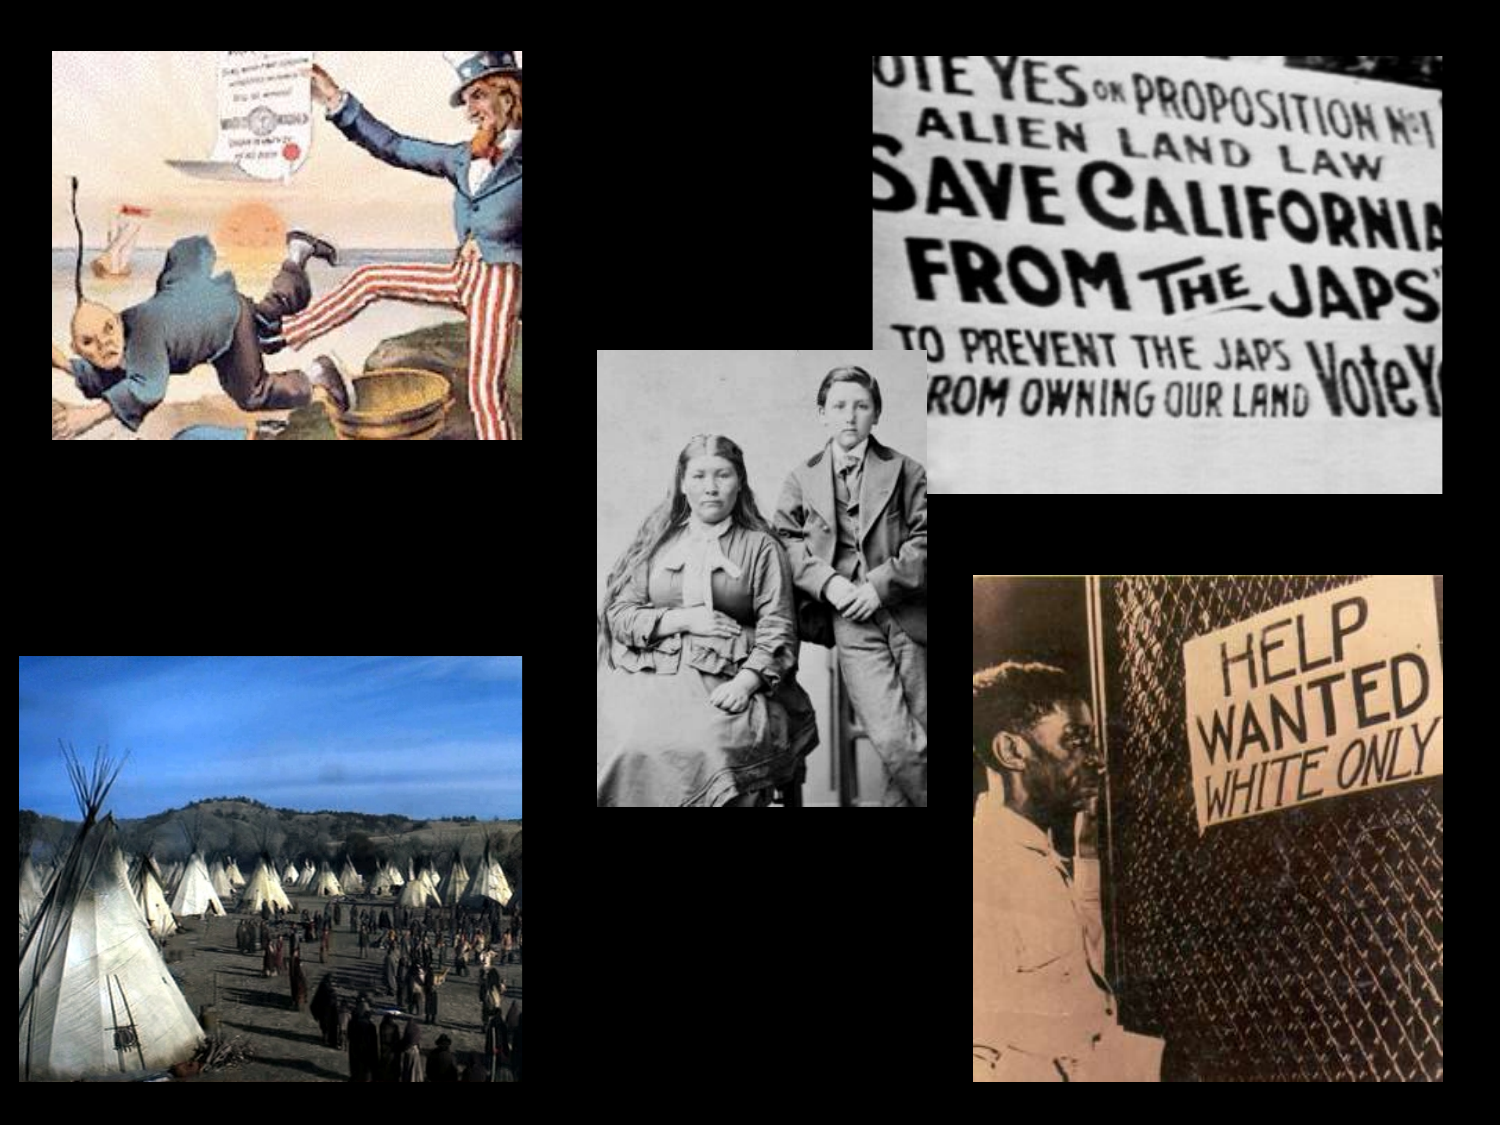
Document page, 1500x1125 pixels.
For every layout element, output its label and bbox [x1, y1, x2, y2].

list [51, 51, 523, 440]
list [18, 656, 523, 1082]
list [973, 575, 1443, 1082]
picture [597, 55, 1443, 807]
